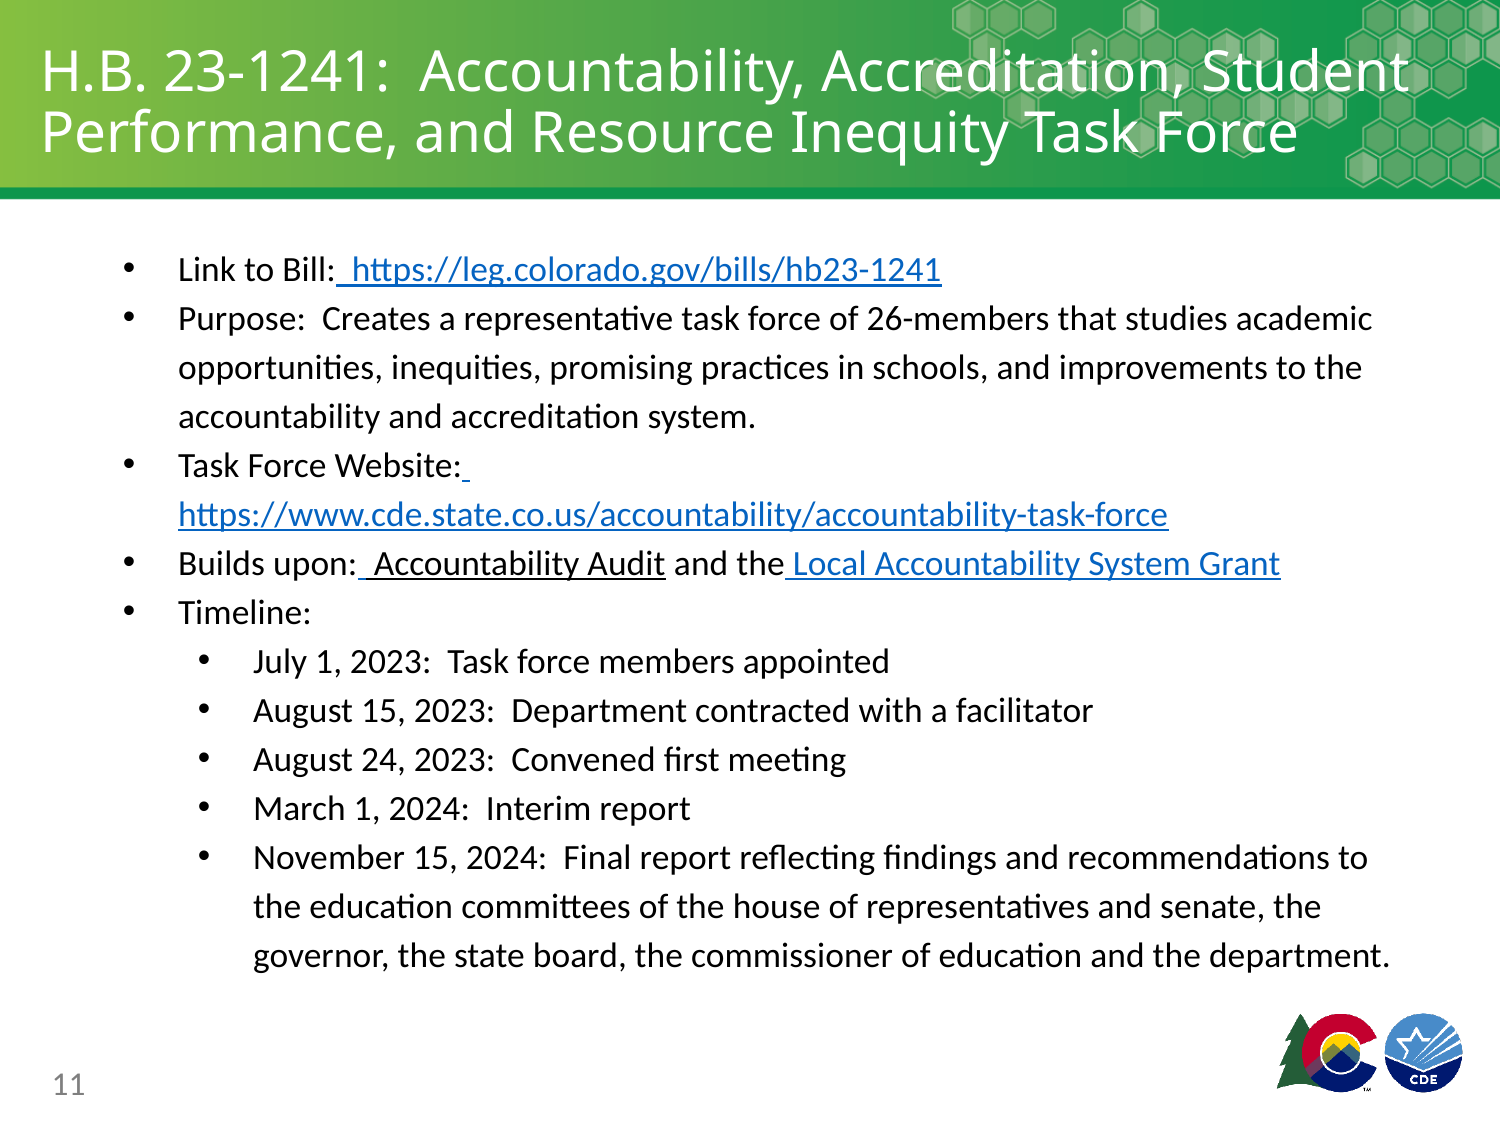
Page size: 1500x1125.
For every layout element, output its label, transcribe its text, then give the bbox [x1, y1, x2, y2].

list Link to Bill: https://leg.colorado.gov/bills/hb23-1241 Purpose: Creates a representative task force of 26-members that studies academic opportunities, inequities, promising practices in schools, and improvements to the accountability and accreditation system. Task Force Website: https://www.cde.state.co.us/accountability/accountability-task-force Builds upon: Accountability Audit and the Local Accountability System Grant Timeline: July 1, 2023: Task force members appointed August 15, 2023: Department contracted with a facilitator August 24, 2023: Convened first meeting March 1, 2024: Interim report November 15, 2024: Final report reflecting findings and recommendations to the education committees of the house of representatives and senate, the governor, the state board, the commissioner of education and the department. [103, 239, 1397, 1002]
title H.B. 23-1241: Accountability, Accreditation, Student Performance, and Resource Inequity Task Force [40, 41, 1422, 166]
picture [1275, 1012, 1463, 1093]
picture [0, 0, 1500, 200]
slide_number 11 [36, 1054, 375, 1115]
